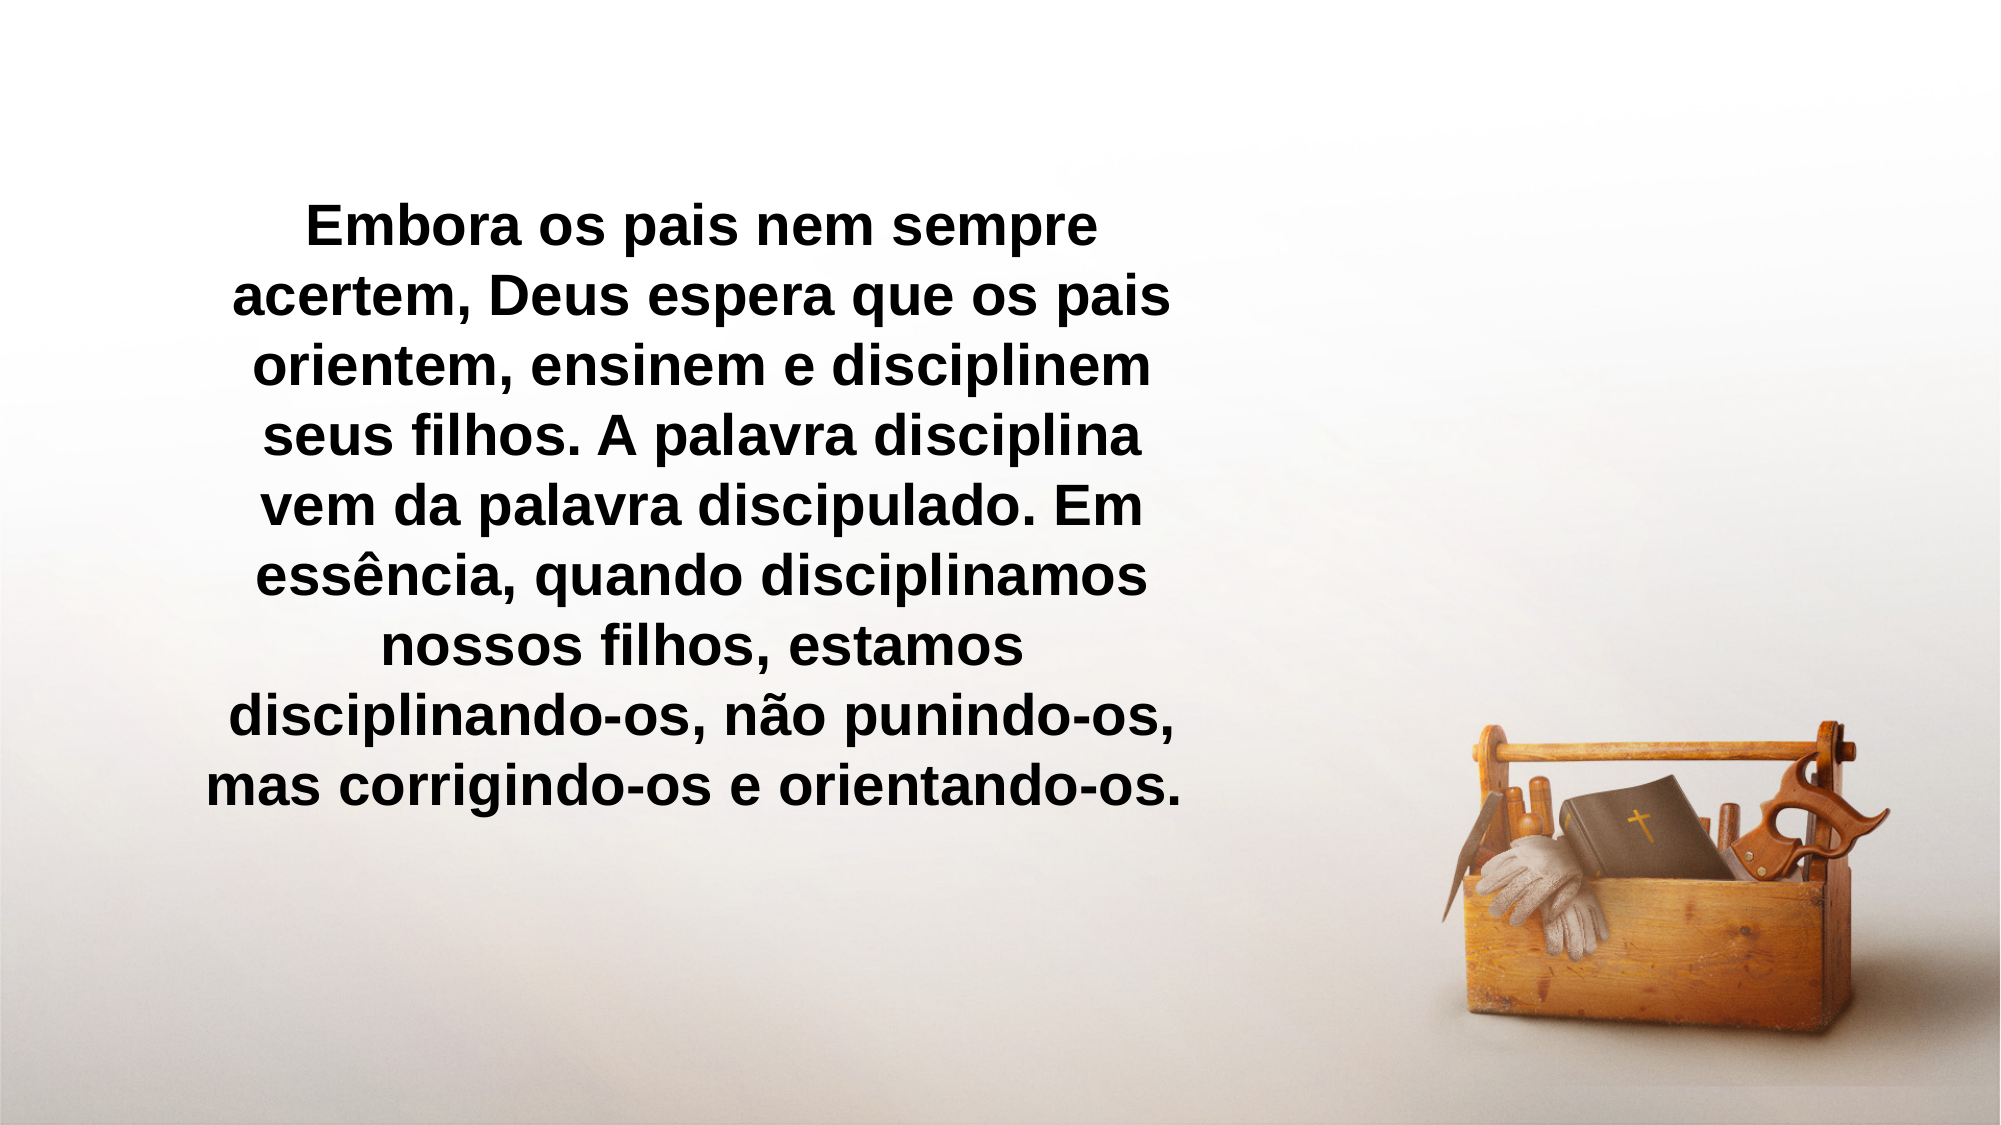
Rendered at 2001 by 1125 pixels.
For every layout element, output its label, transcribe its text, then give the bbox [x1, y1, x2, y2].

text_box Embora os pais nem sempre acertem, Deus espera que os pais orientem, ensinem e disciplinem seus filhos. A palavra disciplina vem da palavra discipulado. Em essência, quando disciplinamos nossos filhos, estamos disciplinando-os, não punindo-os, mas corrigindo-os e orientando-os. [188, 180, 1218, 825]
picture [0, 0, 2001, 1125]
